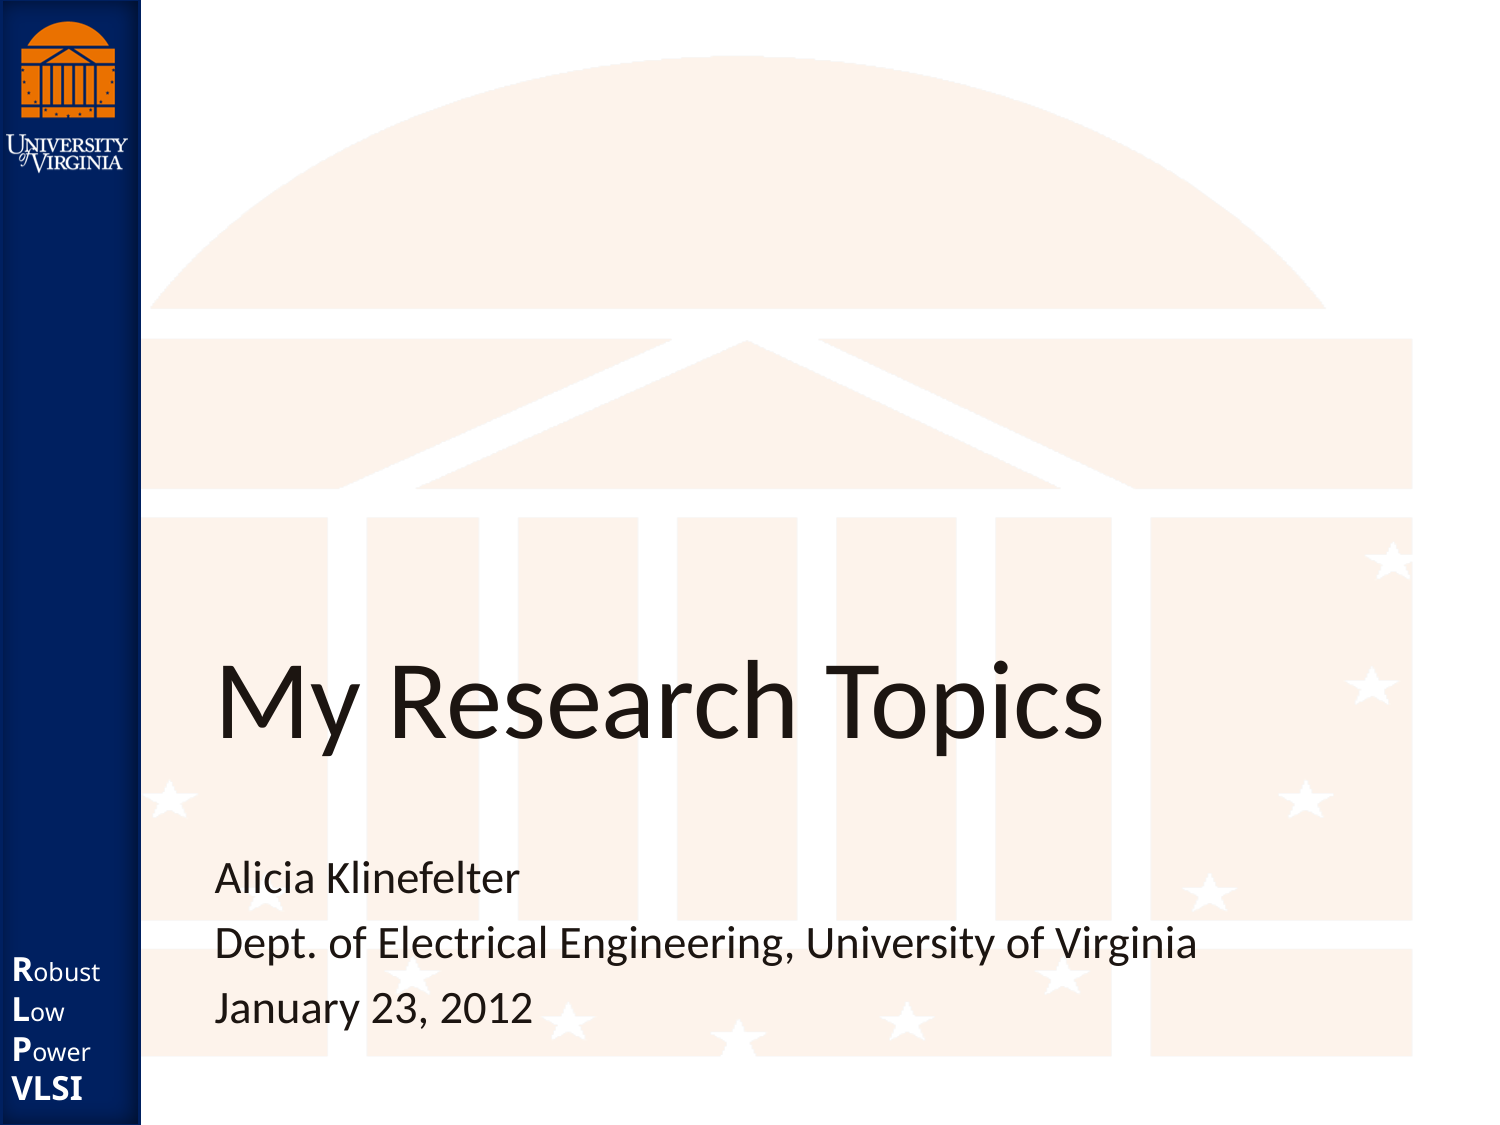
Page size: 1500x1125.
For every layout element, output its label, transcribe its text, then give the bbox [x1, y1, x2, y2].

title My Research Topics [199, 107, 1387, 769]
subtitle Alicia Klinefelter Dept. of Electrical Engineering, University of Virginia January 23, 2012 [199, 839, 1215, 1050]
picture [0, 0, 141, 1125]
